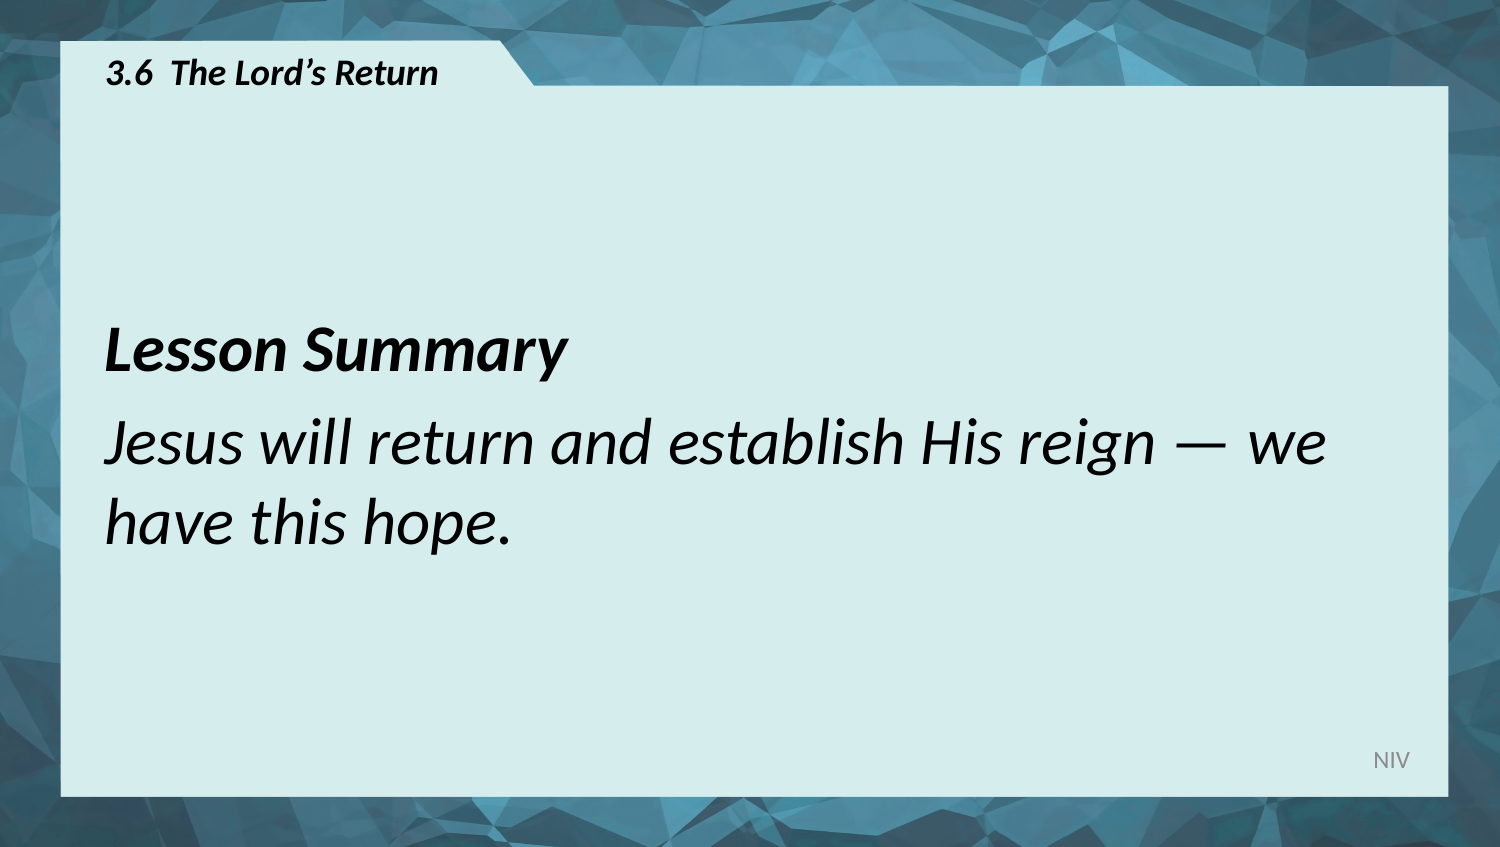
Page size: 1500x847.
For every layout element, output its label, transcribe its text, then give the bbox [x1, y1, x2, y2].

footer NIV [950, 736, 1425, 782]
title 3.6 The Lord’s Return [89, 33, 1420, 108]
list Lesson Summary Jesus will return and establish His reign — we have this hope. [89, 141, 1403, 722]
picture [0, 0, 1500, 847]
